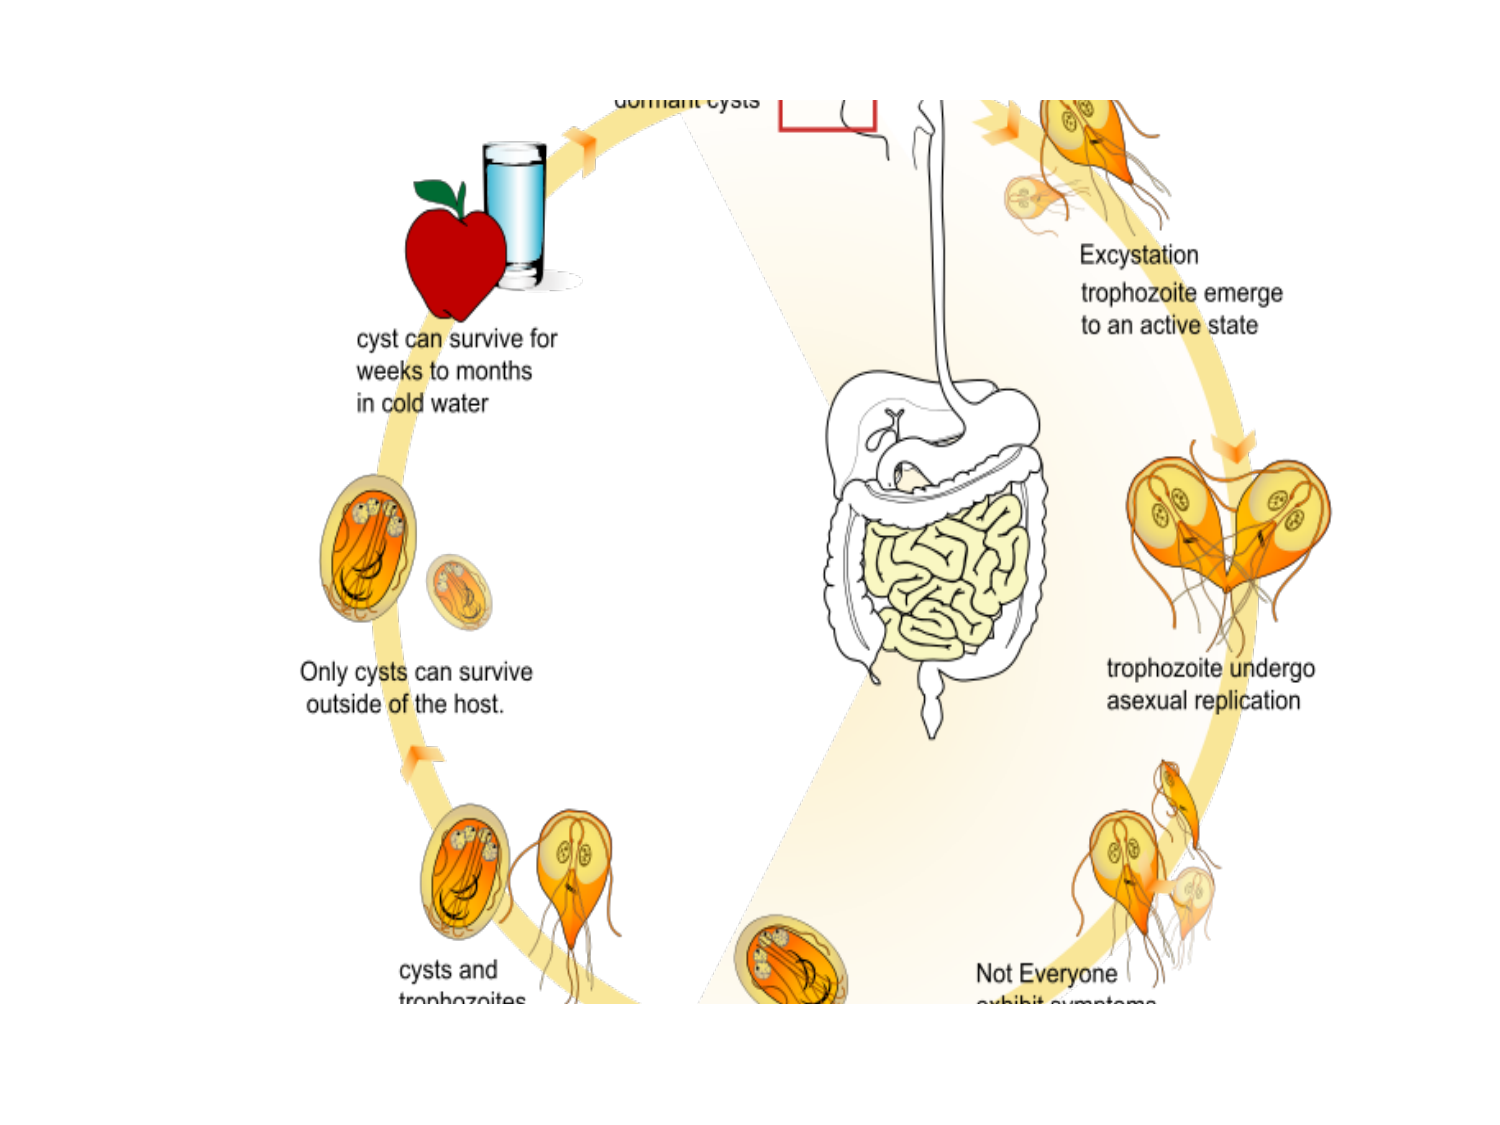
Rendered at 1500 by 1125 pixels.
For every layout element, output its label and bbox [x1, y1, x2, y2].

picture [293, 100, 1345, 1005]
